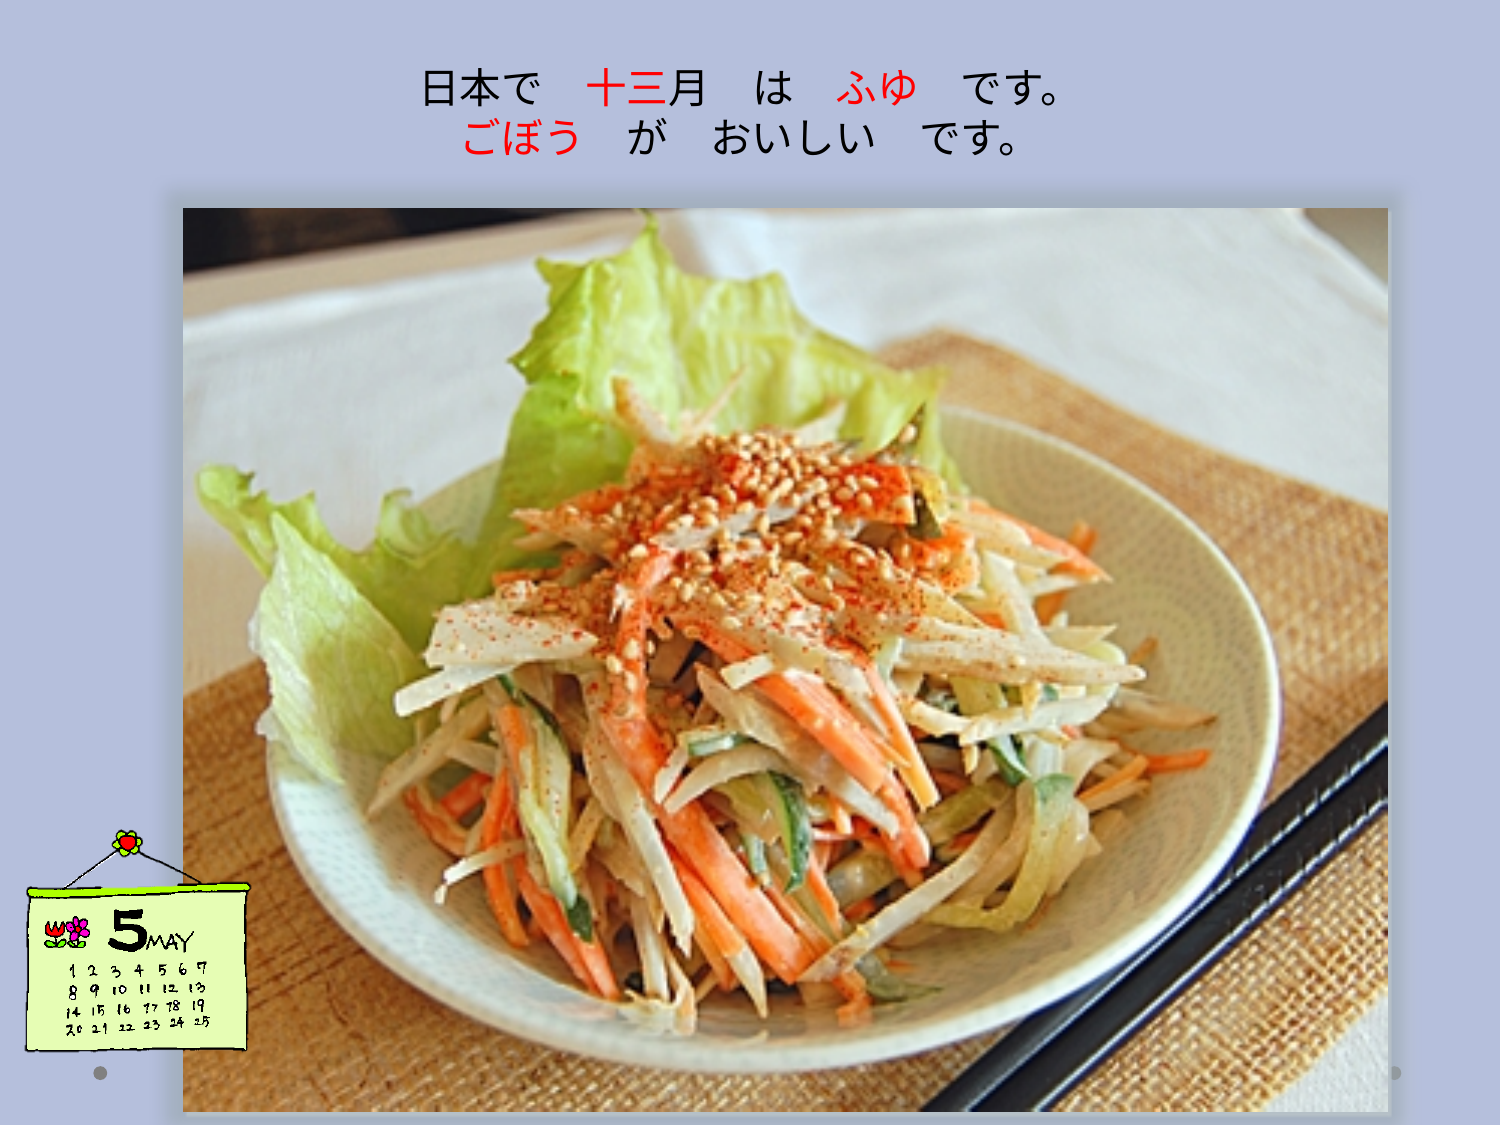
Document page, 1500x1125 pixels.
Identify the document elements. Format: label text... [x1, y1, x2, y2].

picture [0, 207, 1389, 1112]
text_box 日本で 十三月 は ふゆ です。 ごぼう が おいしい です。 [112, 54, 1388, 170]
